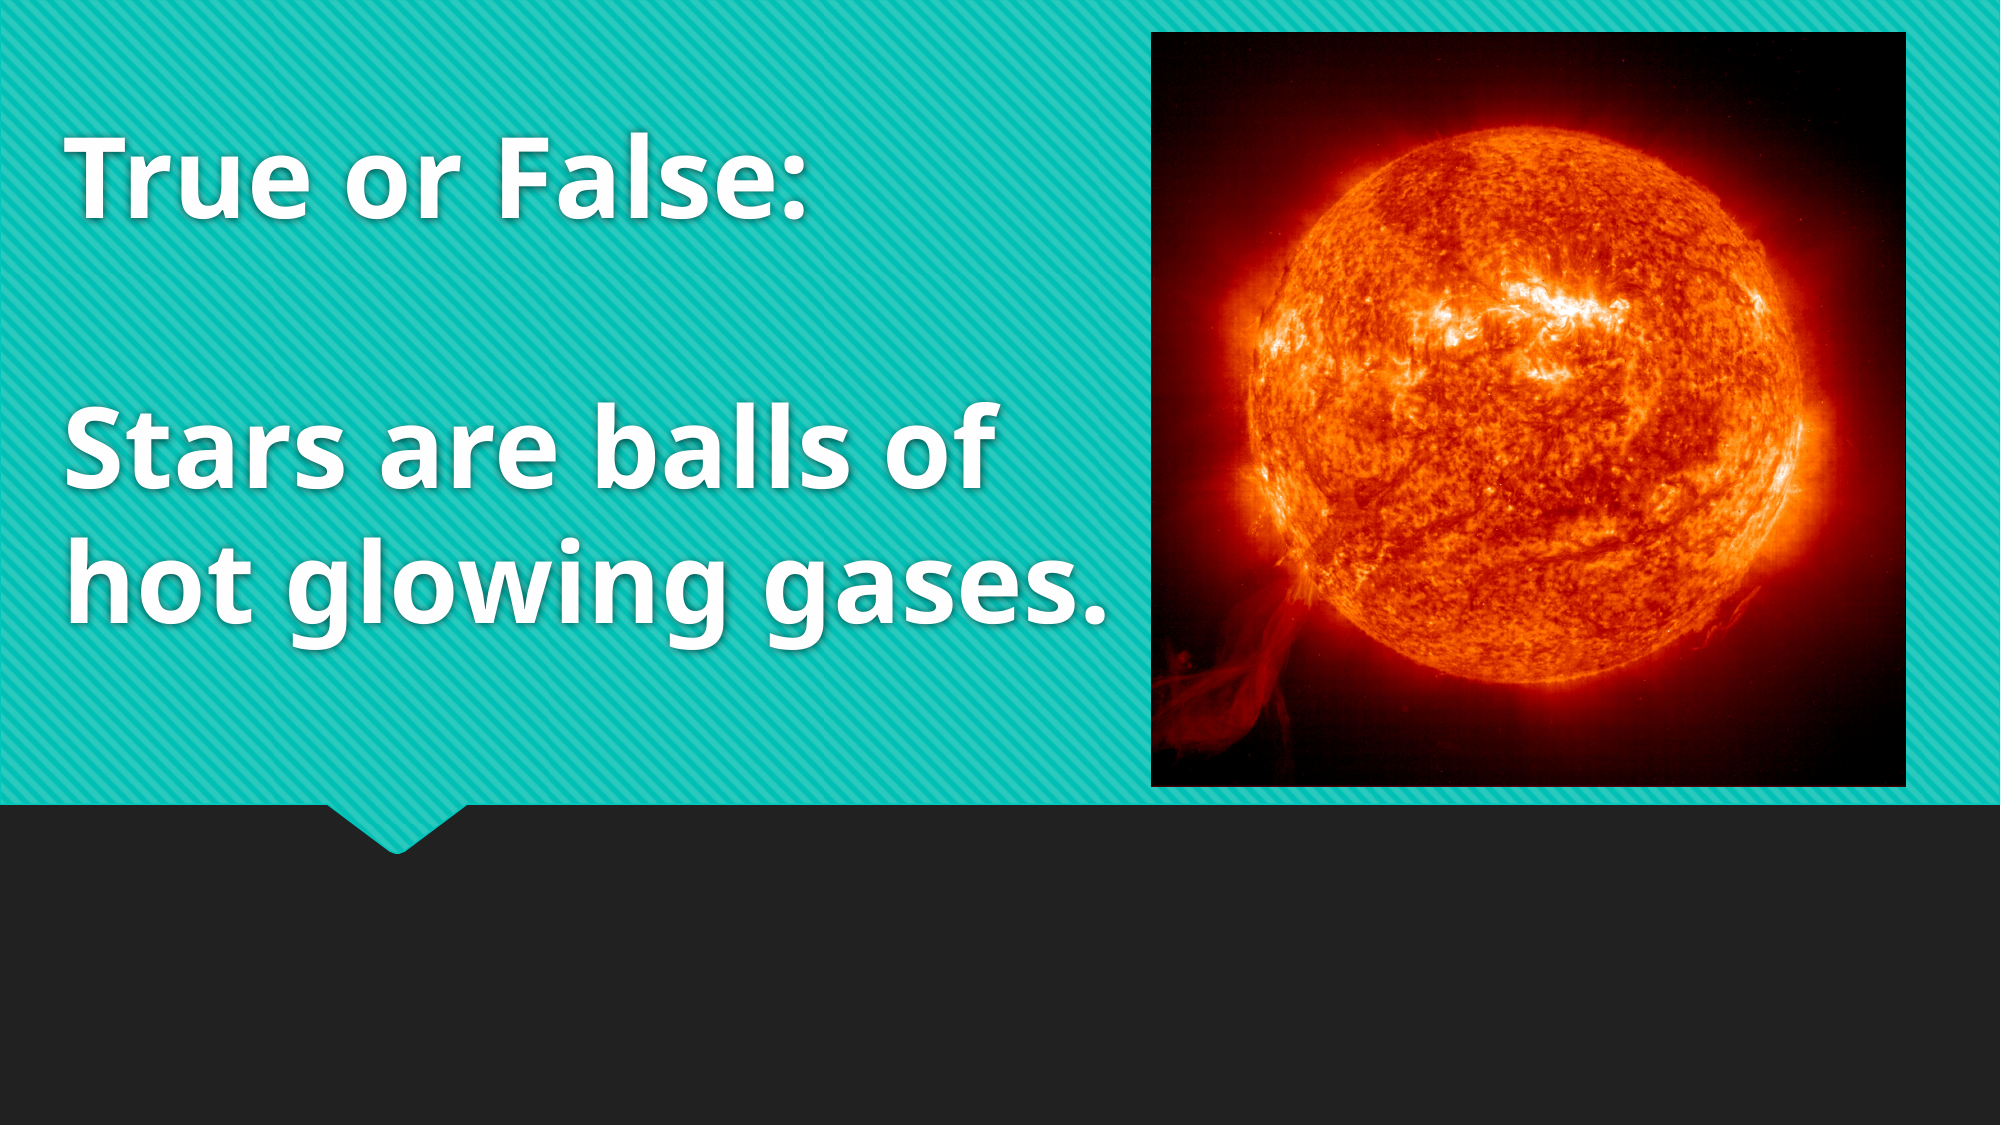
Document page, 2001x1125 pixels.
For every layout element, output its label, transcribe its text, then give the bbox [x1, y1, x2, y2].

picture [1151, 32, 1906, 787]
title True or False: Stars are balls of hot glowing gases. [47, 166, 1151, 654]
